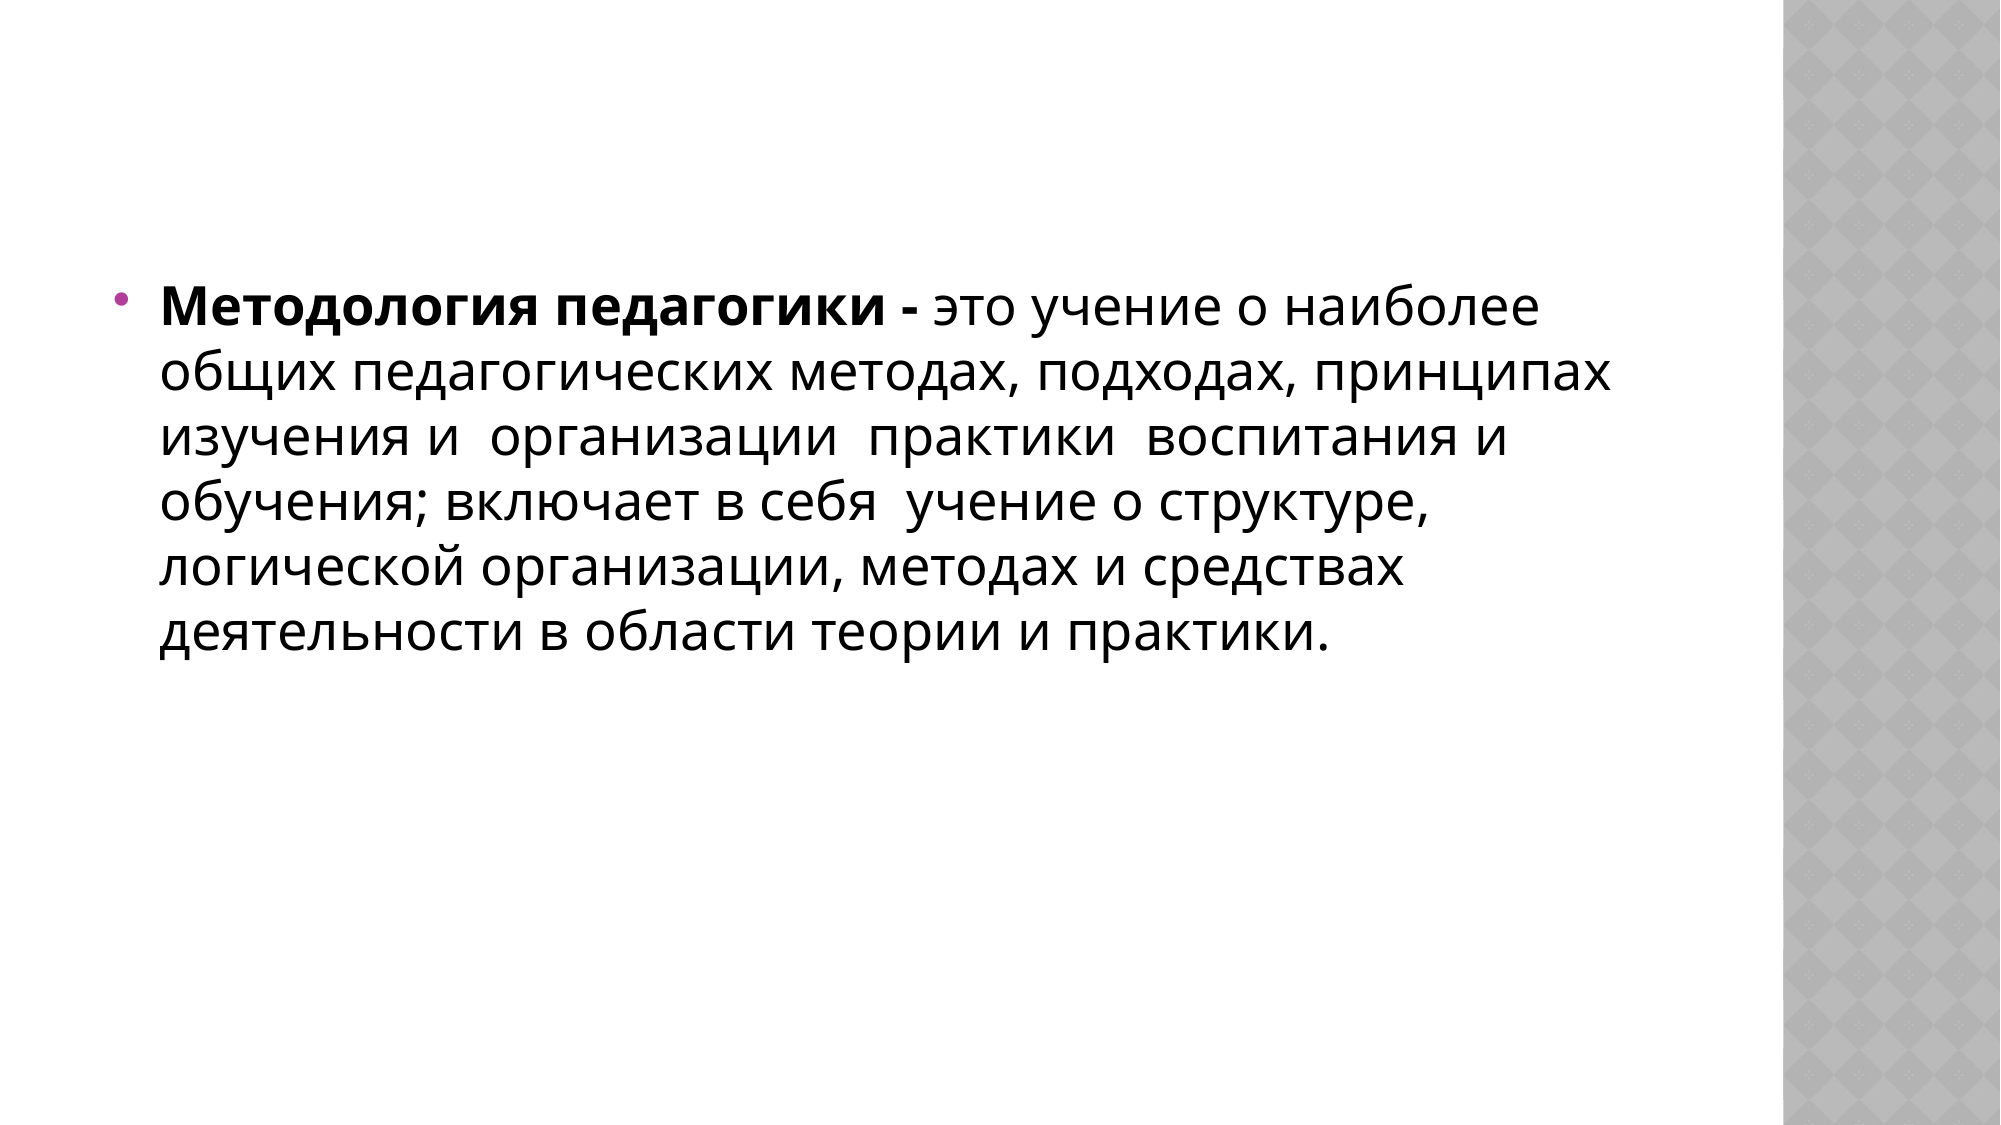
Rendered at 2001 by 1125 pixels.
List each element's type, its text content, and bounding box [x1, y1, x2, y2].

list Методология педагогики - это учение о наиболее общих педагогических методах, подходах, принципах изучения и организации практики воспитания и обучения; включает в себя учение о структуре, логической организации, методах и средствах деятельности в области теории и практики. [99, 264, 1684, 1059]
